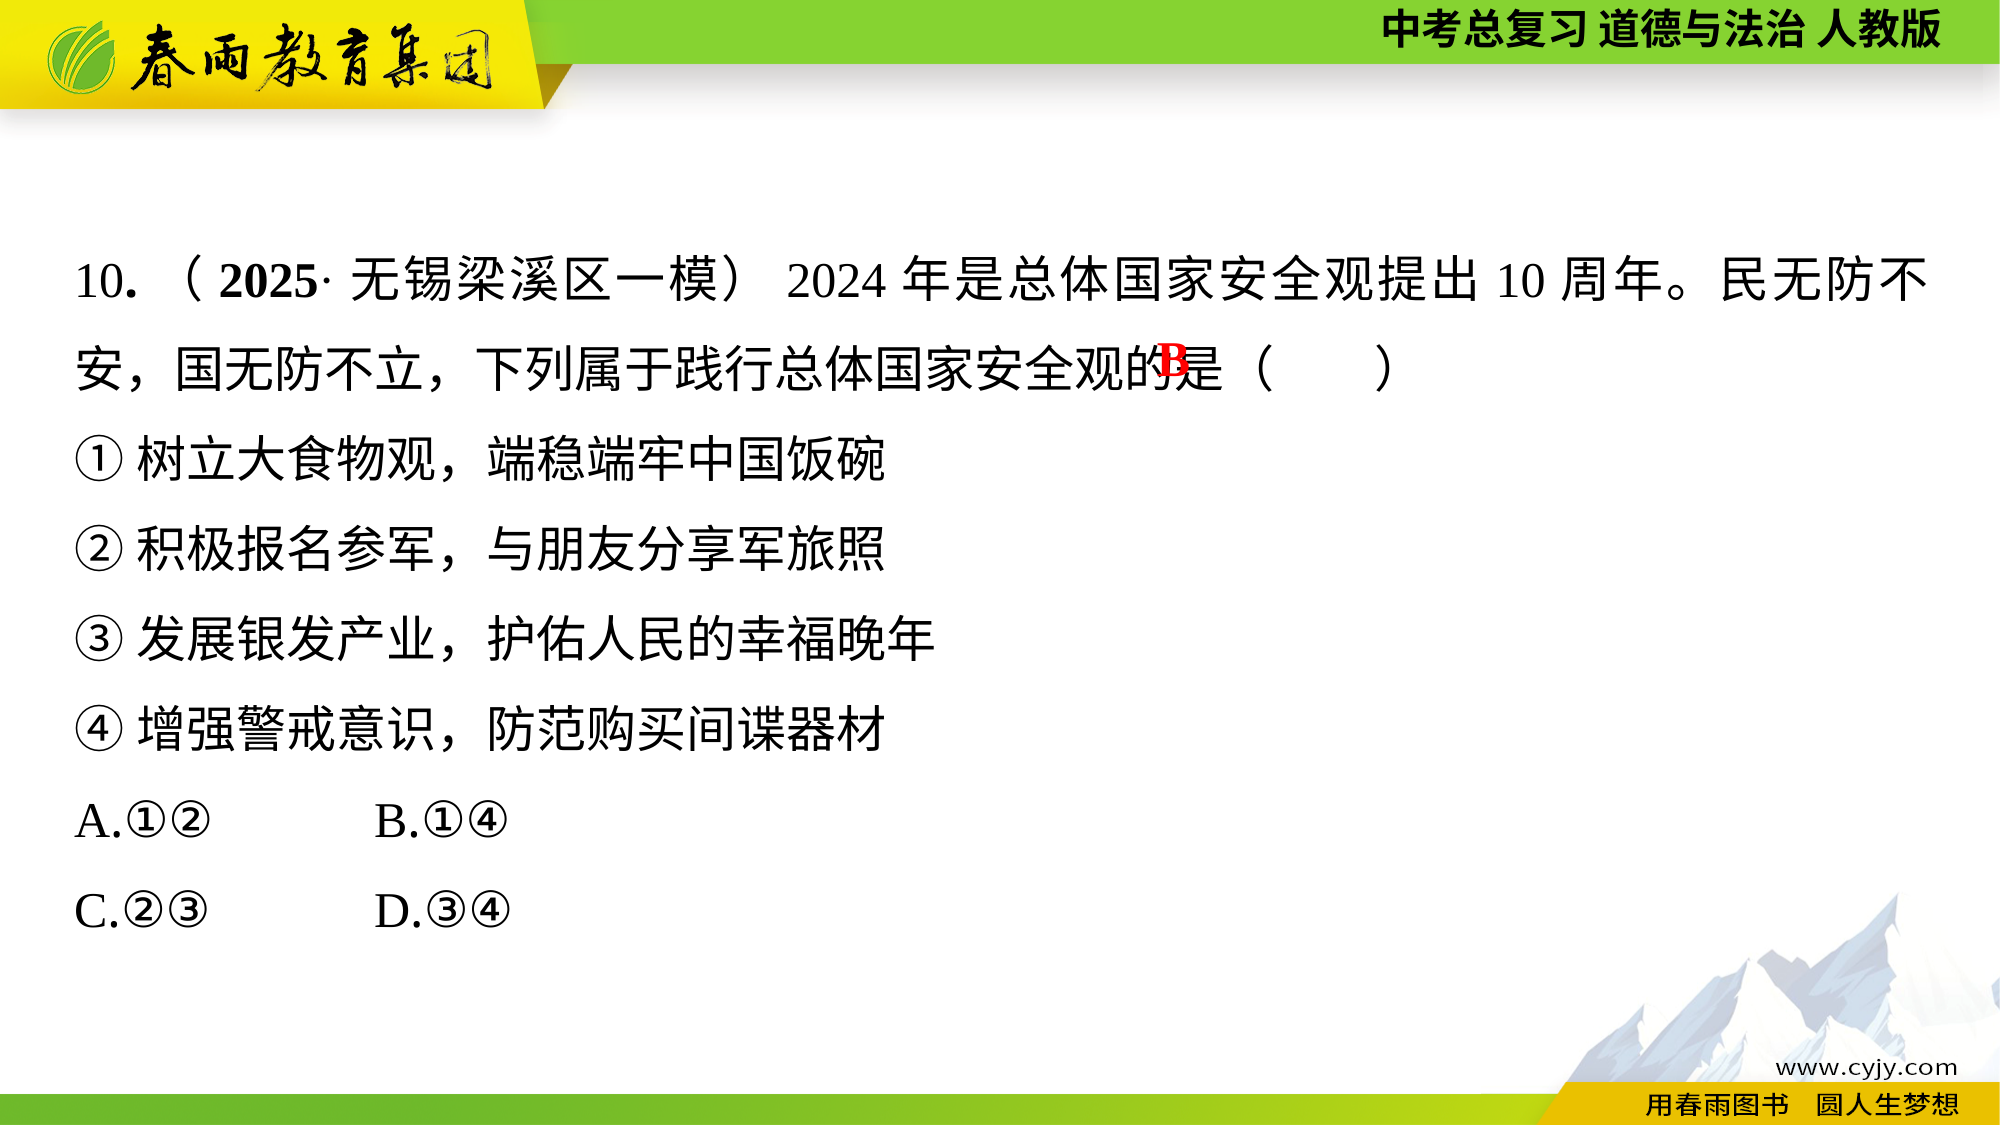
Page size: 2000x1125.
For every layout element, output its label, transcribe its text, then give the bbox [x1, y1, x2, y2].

list 10.（2025·无锡梁溪区一模）2024年是总体国家安全观提出10周年。民无防不安，国无防不立，下列属于践行总体国家安全观的是（ ） ①树立大食物观，端稳端牢中国饭碗 ②积极报名参军，与朋友分享军旅照 ③发展银发产业，护佑人民的幸福晚年 ④增强警戒意识，防范购买间谍器材 A.①② B.①④ C.②③ D.③④ [59, 209, 1944, 941]
text_box B [1142, 319, 1206, 394]
picture [0, 0, 2000, 1125]
